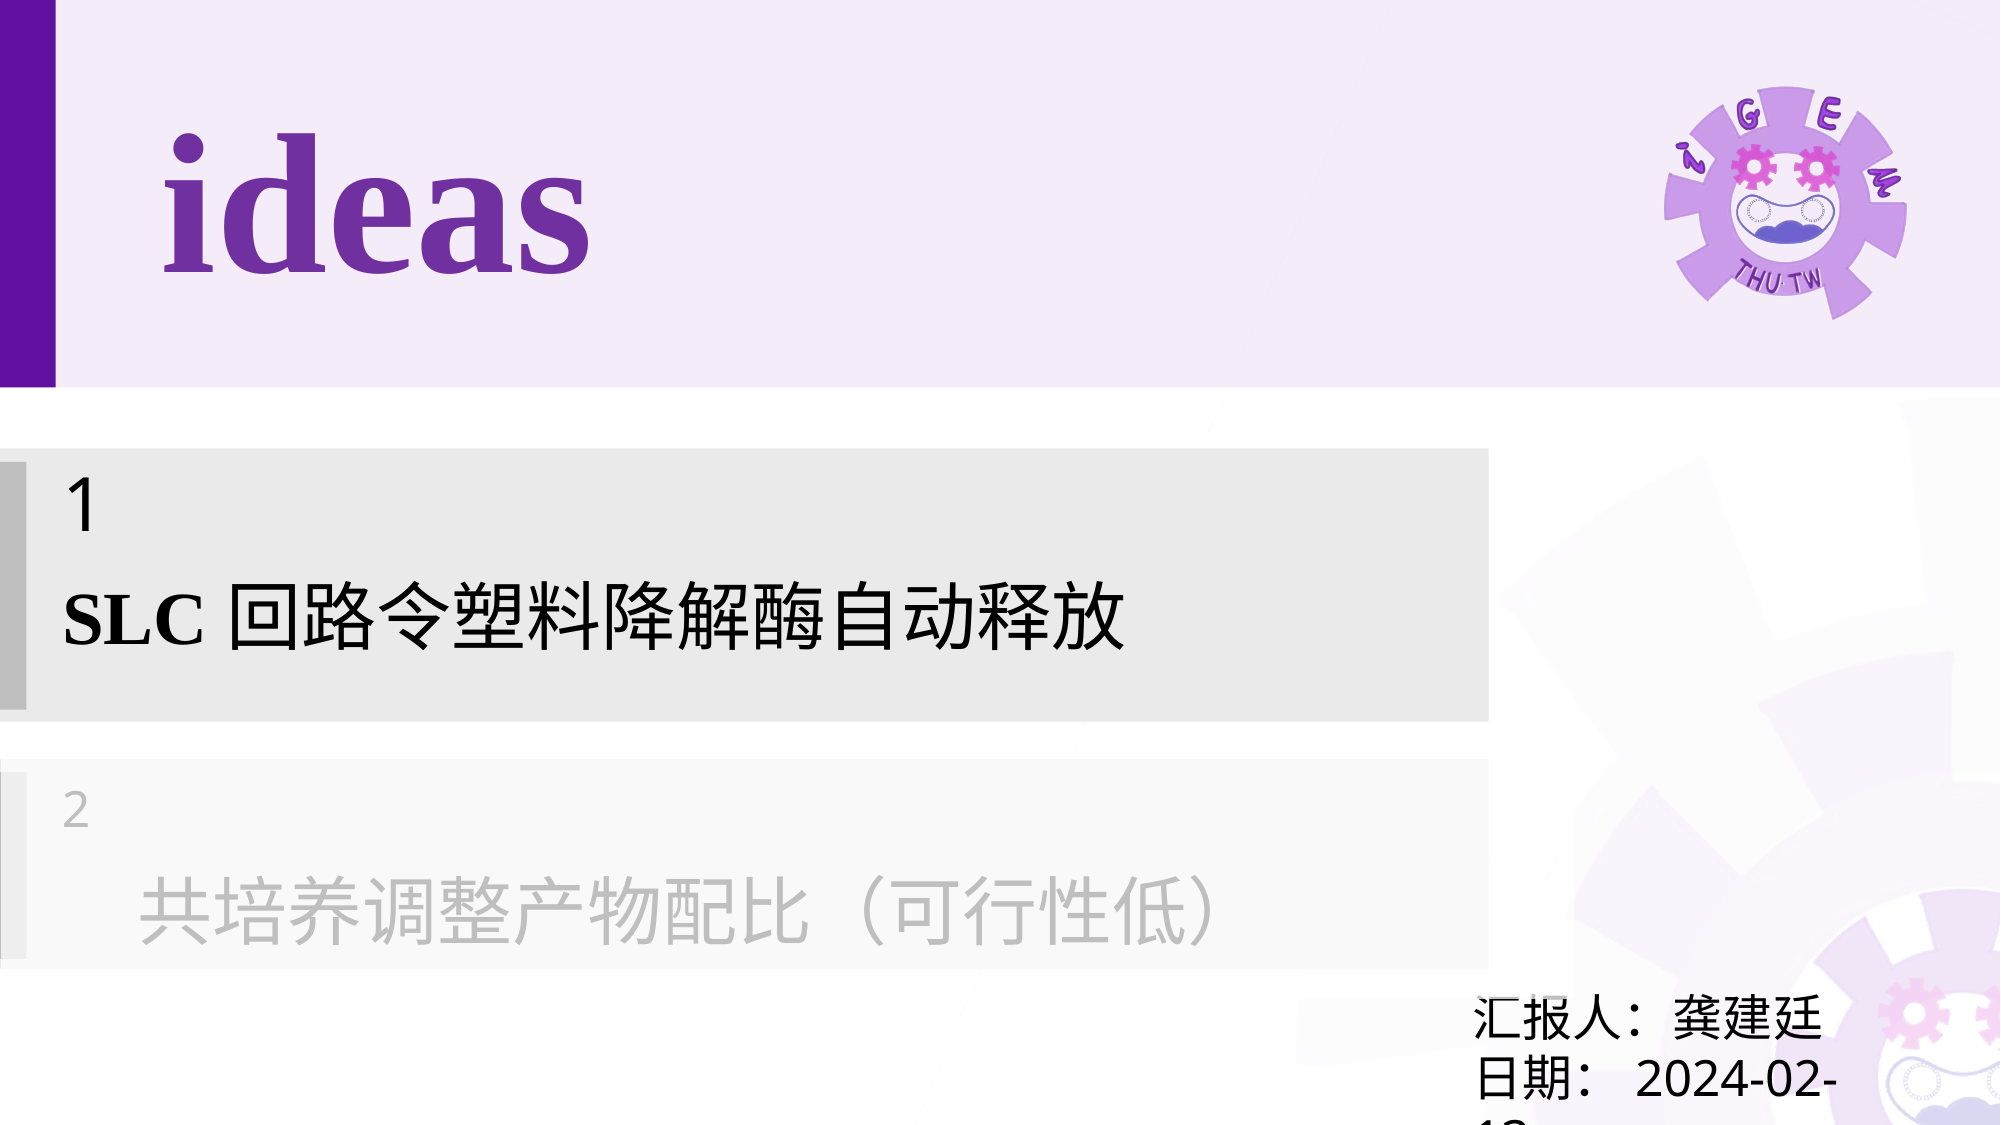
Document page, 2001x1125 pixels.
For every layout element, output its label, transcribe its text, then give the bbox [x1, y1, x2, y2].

text_box [0, 0, 57, 388]
text_box [57, 0, 735, 388]
picture [1, 0, 2000, 1125]
text_box [0, 447, 735, 723]
text_box [0, 461, 27, 711]
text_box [47, 449, 1413, 669]
text_box ideas [145, 64, 735, 320]
